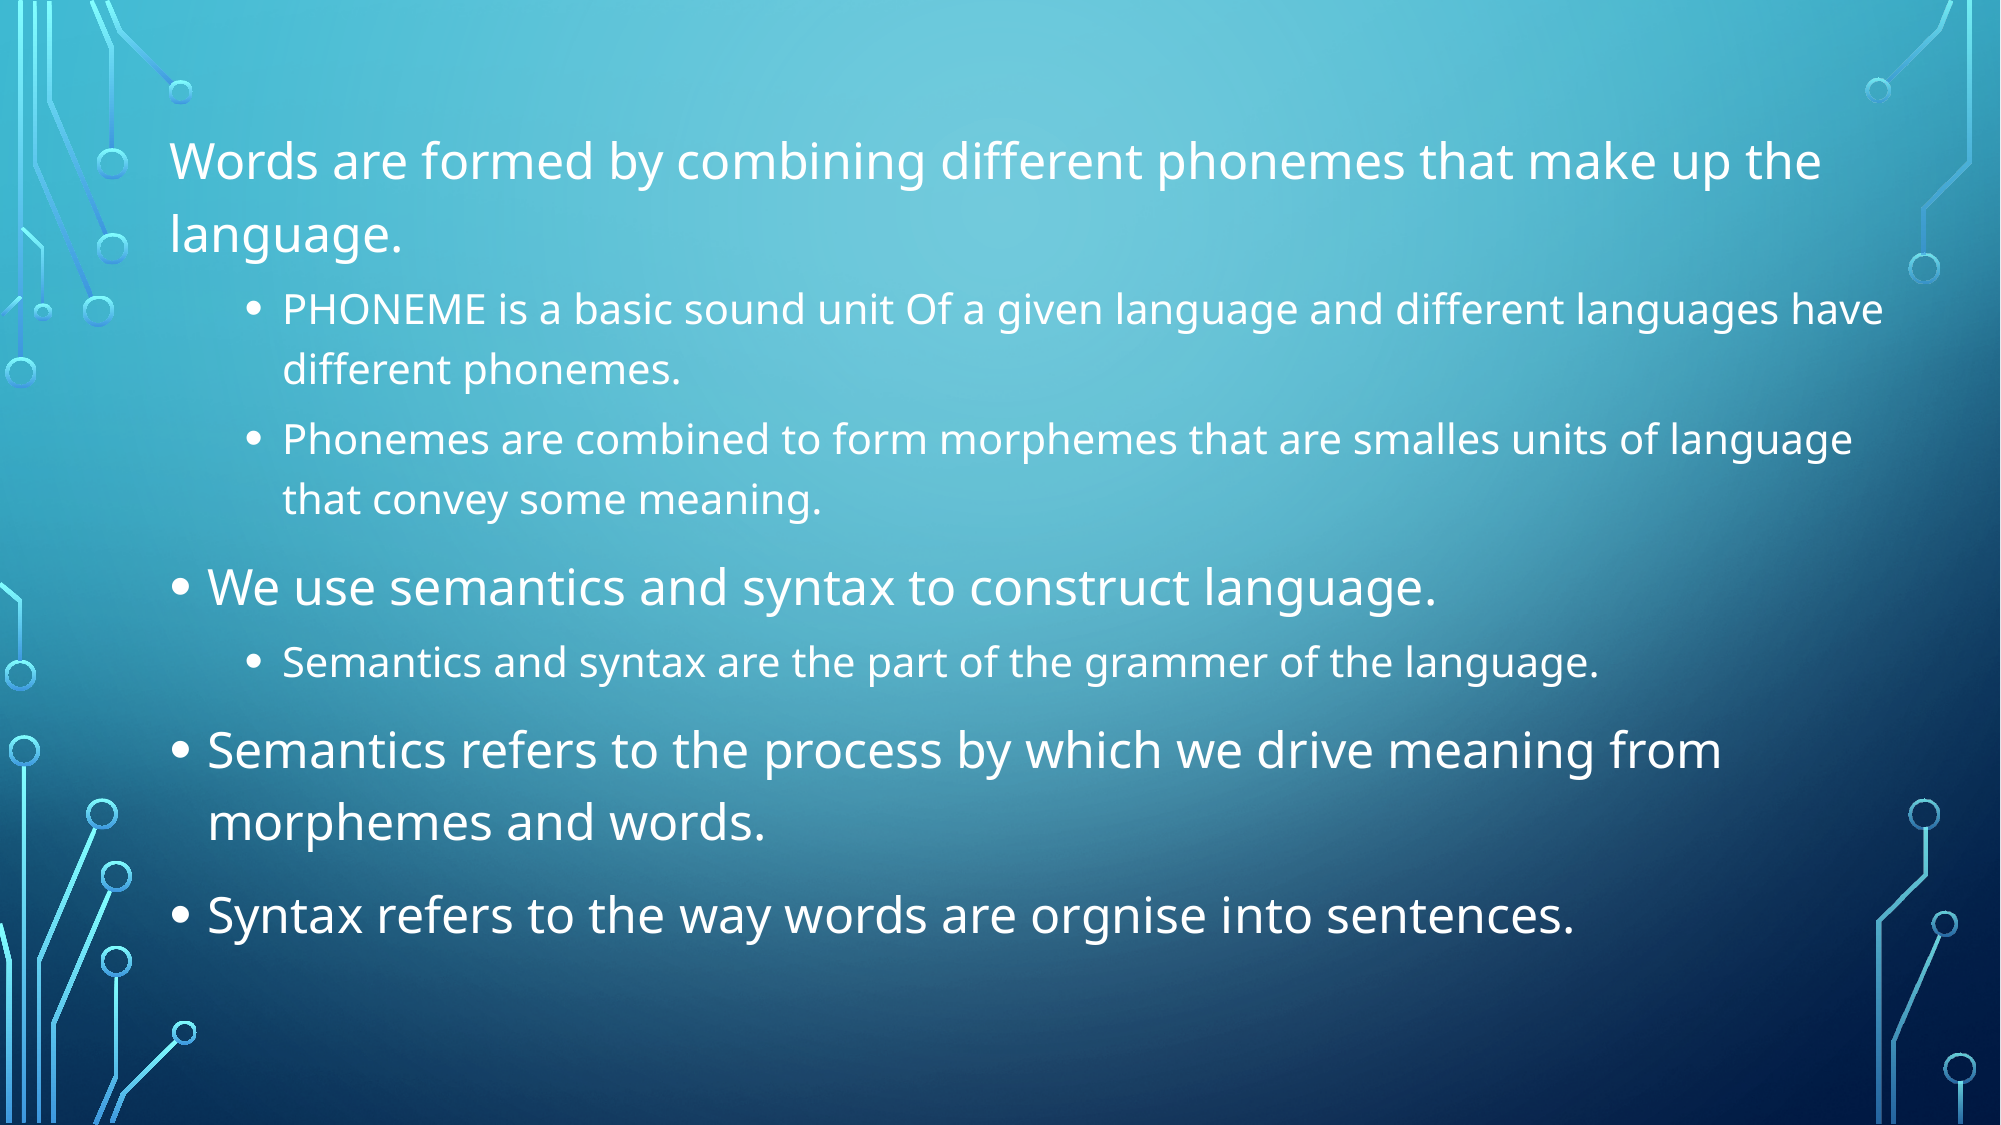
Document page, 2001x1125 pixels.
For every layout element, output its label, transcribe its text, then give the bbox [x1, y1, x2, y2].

list Words are formed by combining different phonemes that make up the language. PHONEME is a basic sound unit Of a given language and different languages have different phonemes. Phonemes are combined to form morphemes that are smalles units of language that convey some meaning. We use semantics and syntax to construct language. Semantics and syntax are the part of the grammer of the language. Semantics refers to the process by which we drive meaning from morphemes and words. Syntax refers to the way words are orgnise into sentences. [154, 110, 1915, 981]
